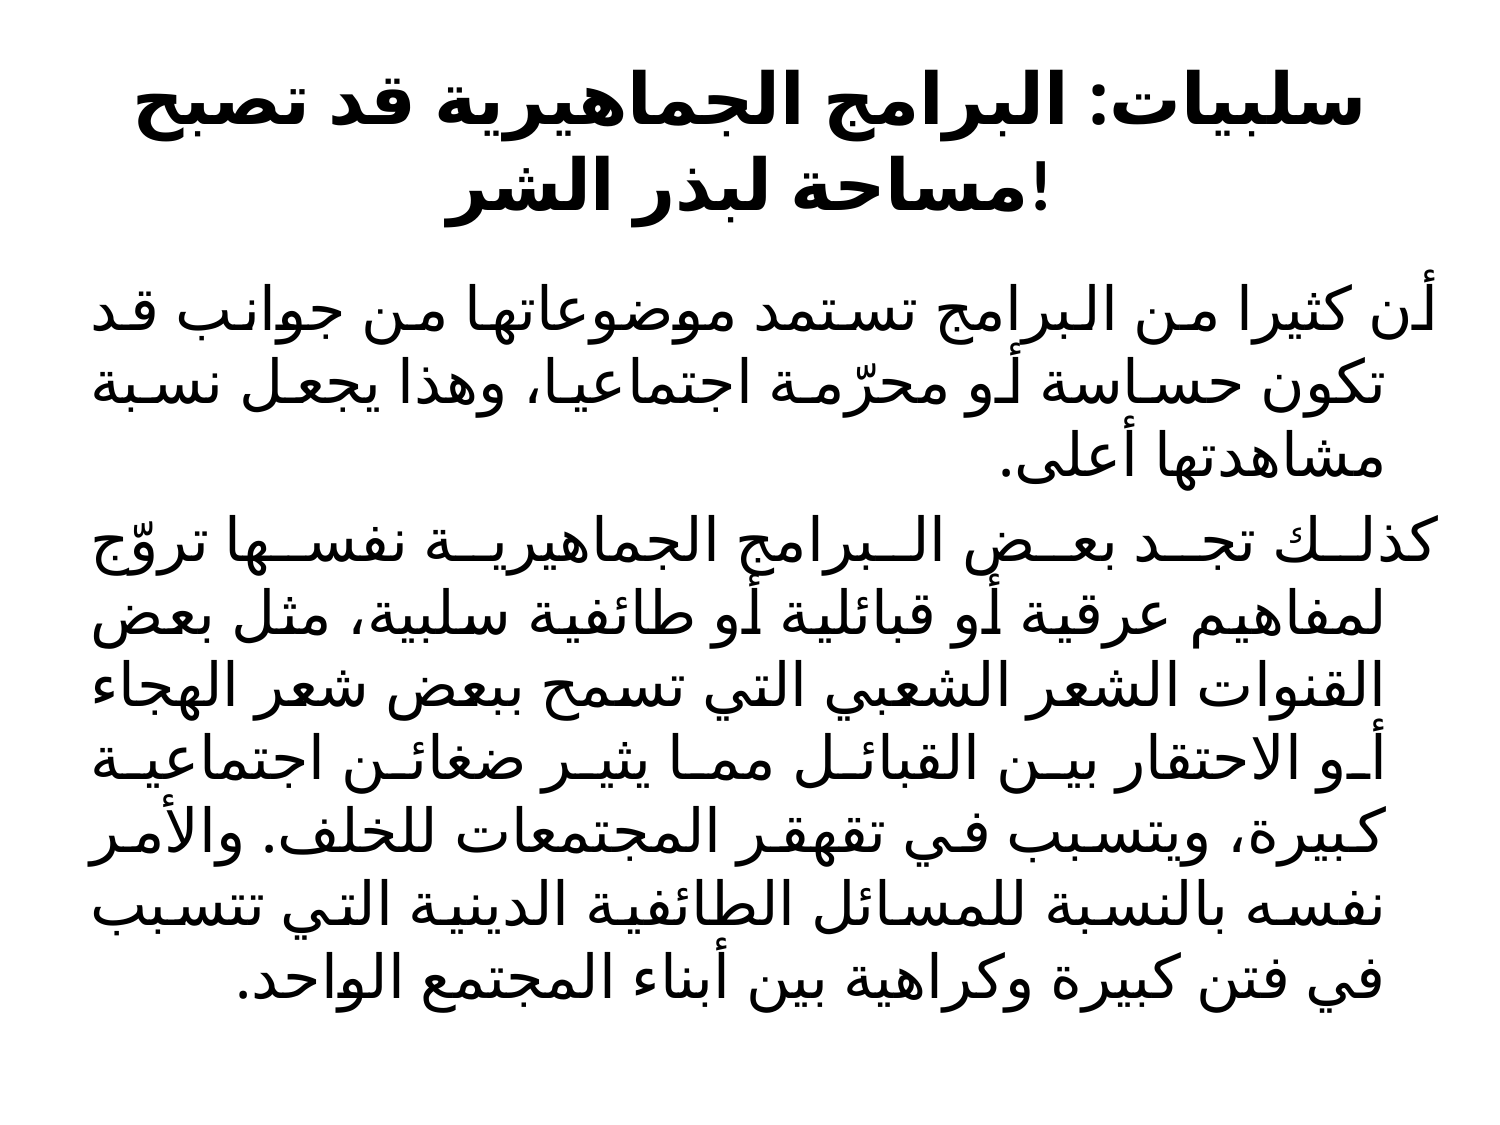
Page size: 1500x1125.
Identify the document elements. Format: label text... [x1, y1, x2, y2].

list أن كثيرا من البرامج تستمد موضوعاتها من جوانب قد تكون حساسة أو محرّمة اجتماعيا، وهذا يجعل نسبة مشاهدتها أعلى. كذلك تجد بعض البرامج الجماهيرية نفسها تروّج لمفاهيم عرقية أو قبائلية أو طائفية سلبية، مثل بعض القنوات الشعر الشعبي التي تسمح ببعض شعر الهجاء أو الاحتقار بين القبائل مما يثير ضغائن اجتماعية كبيرة، ويتسبب في تقهقر المجتمعات للخلف. والأمر نفسه بالنسبة للمسائل الطائفية الدينية التي تتسبب في فتن كبيرة وكراهية بين أبناء المجتمع الواحد. [75, 262, 1454, 1079]
title سلبيات: البرامج الجماهيرية قد تصبح مساحة لبذر الشر! [75, 45, 1425, 233]
